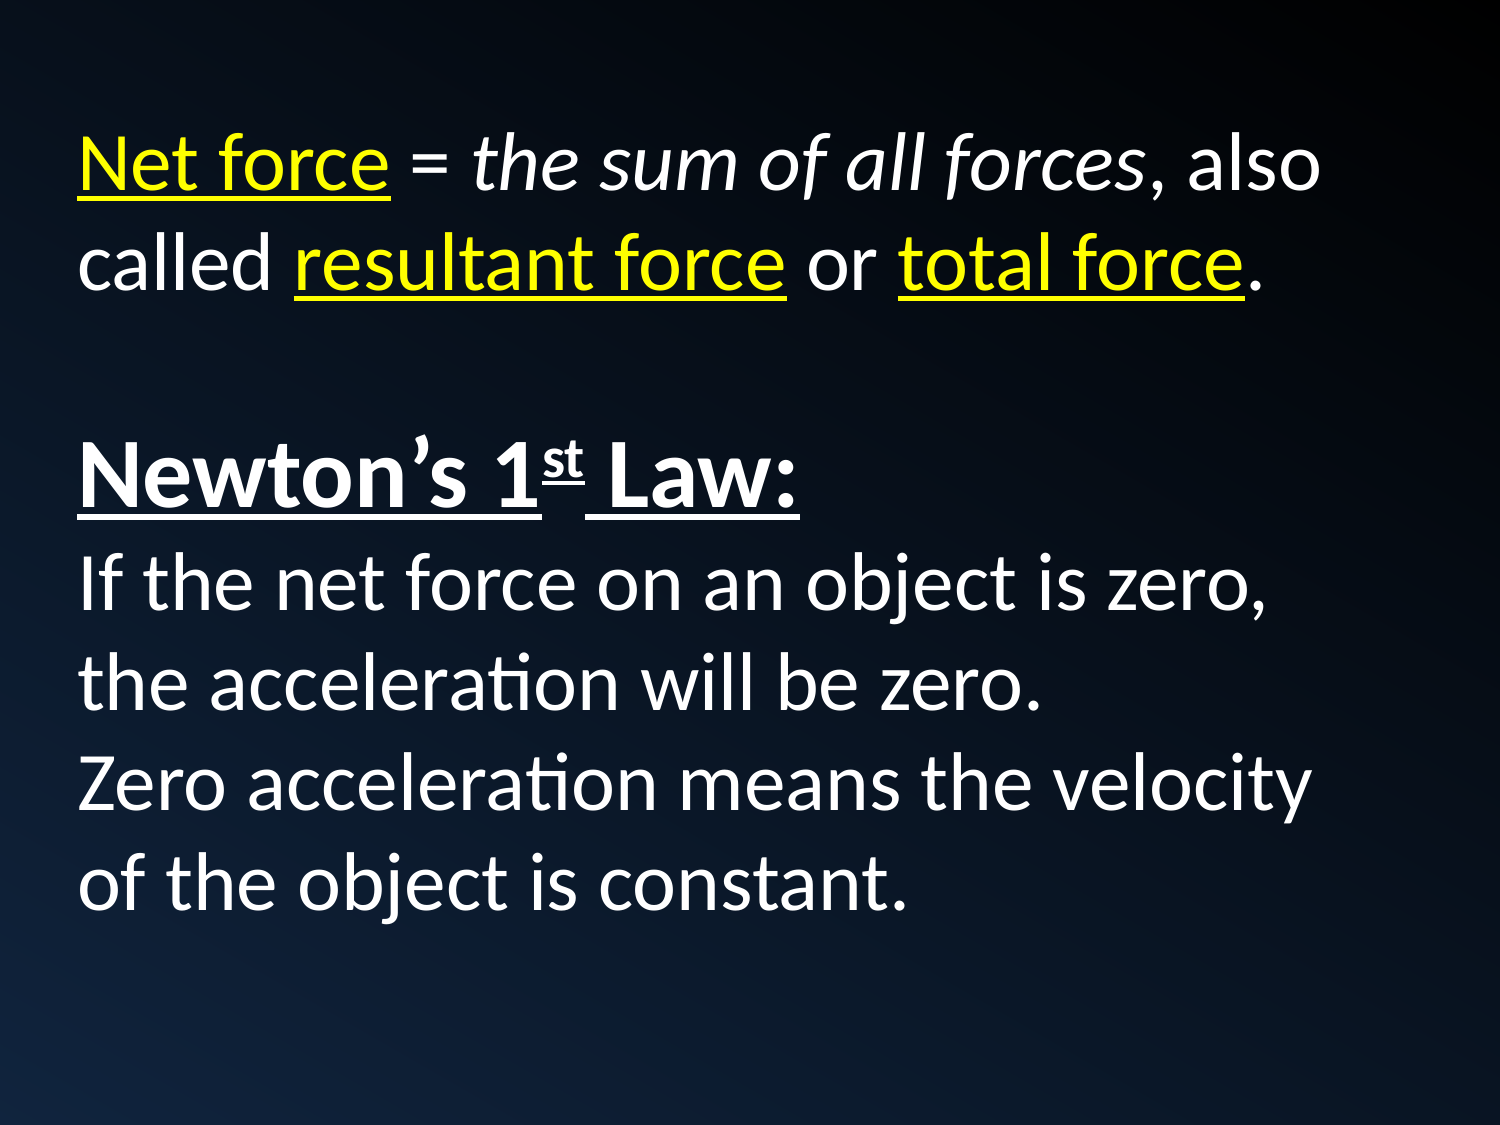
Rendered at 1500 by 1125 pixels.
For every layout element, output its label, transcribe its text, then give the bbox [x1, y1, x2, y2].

text_box Net force = the sum of all forces, also called resultant force or total force. Newton’s 1st Law: If the net force on an object is zero, the acceleration will be zero. Zero acceleration means the velocity of the object is constant. [62, 99, 1400, 935]
